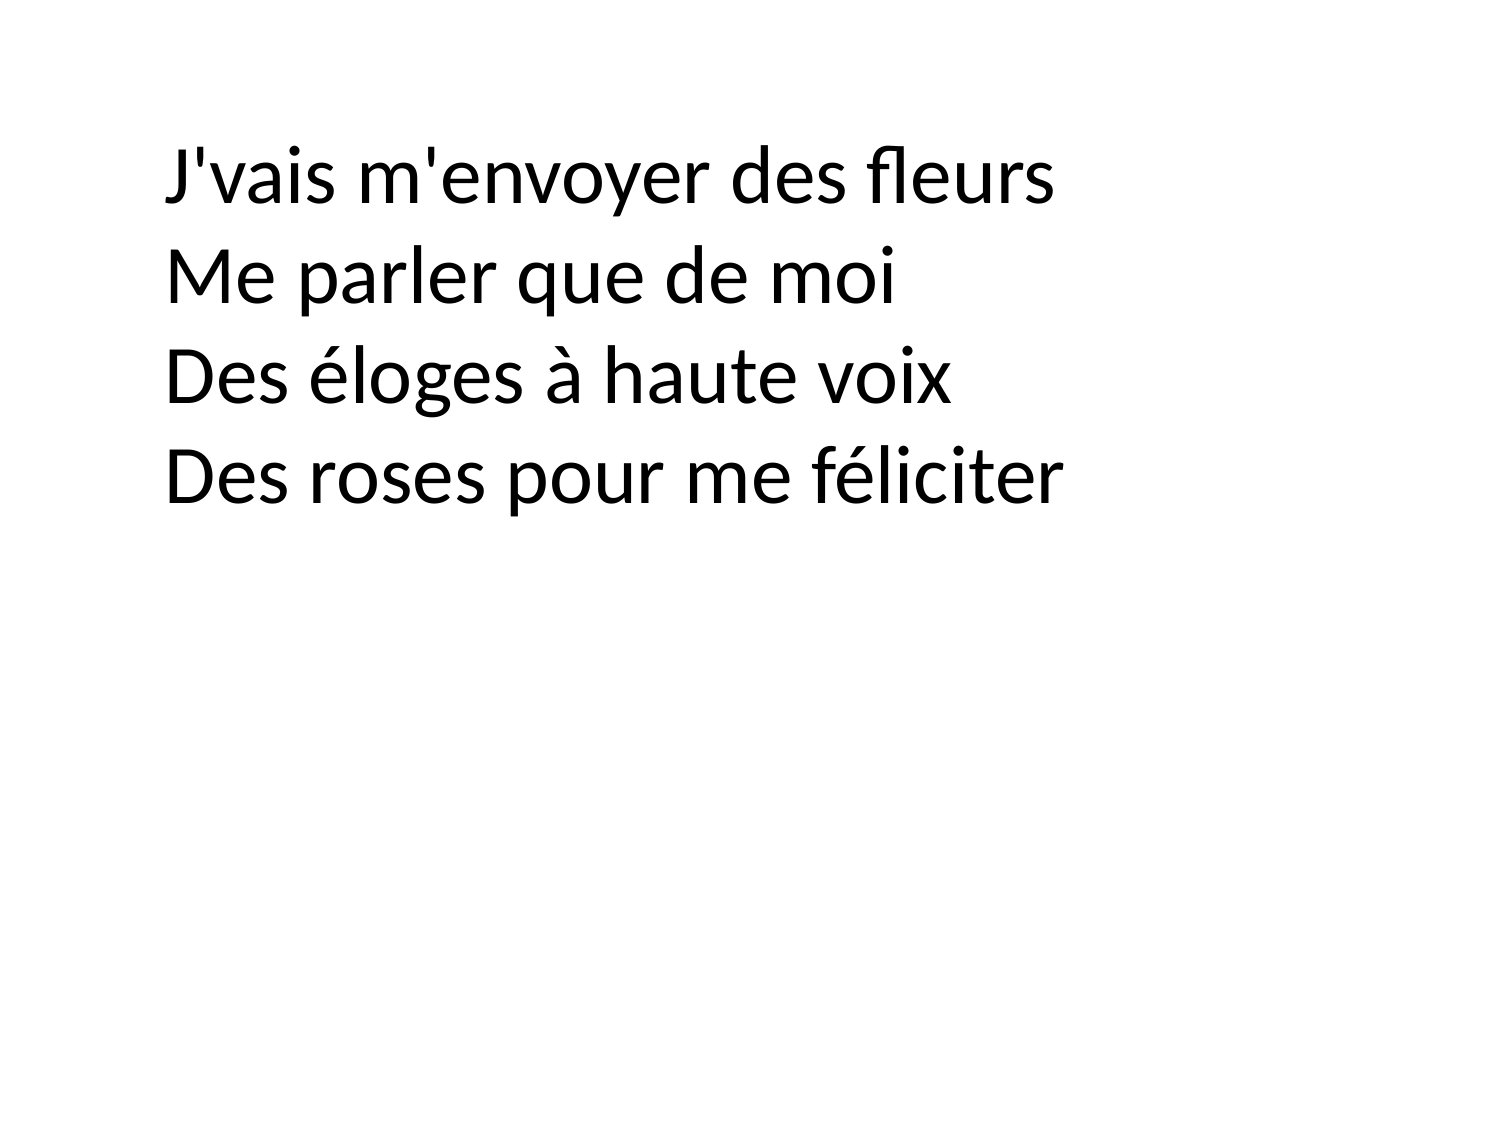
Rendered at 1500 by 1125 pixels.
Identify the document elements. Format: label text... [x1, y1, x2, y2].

text_box J'vais m'envoyer des fleurs Me parler que de moi Des éloges à haute voix Des roses pour me féliciter [149, 112, 1500, 528]
